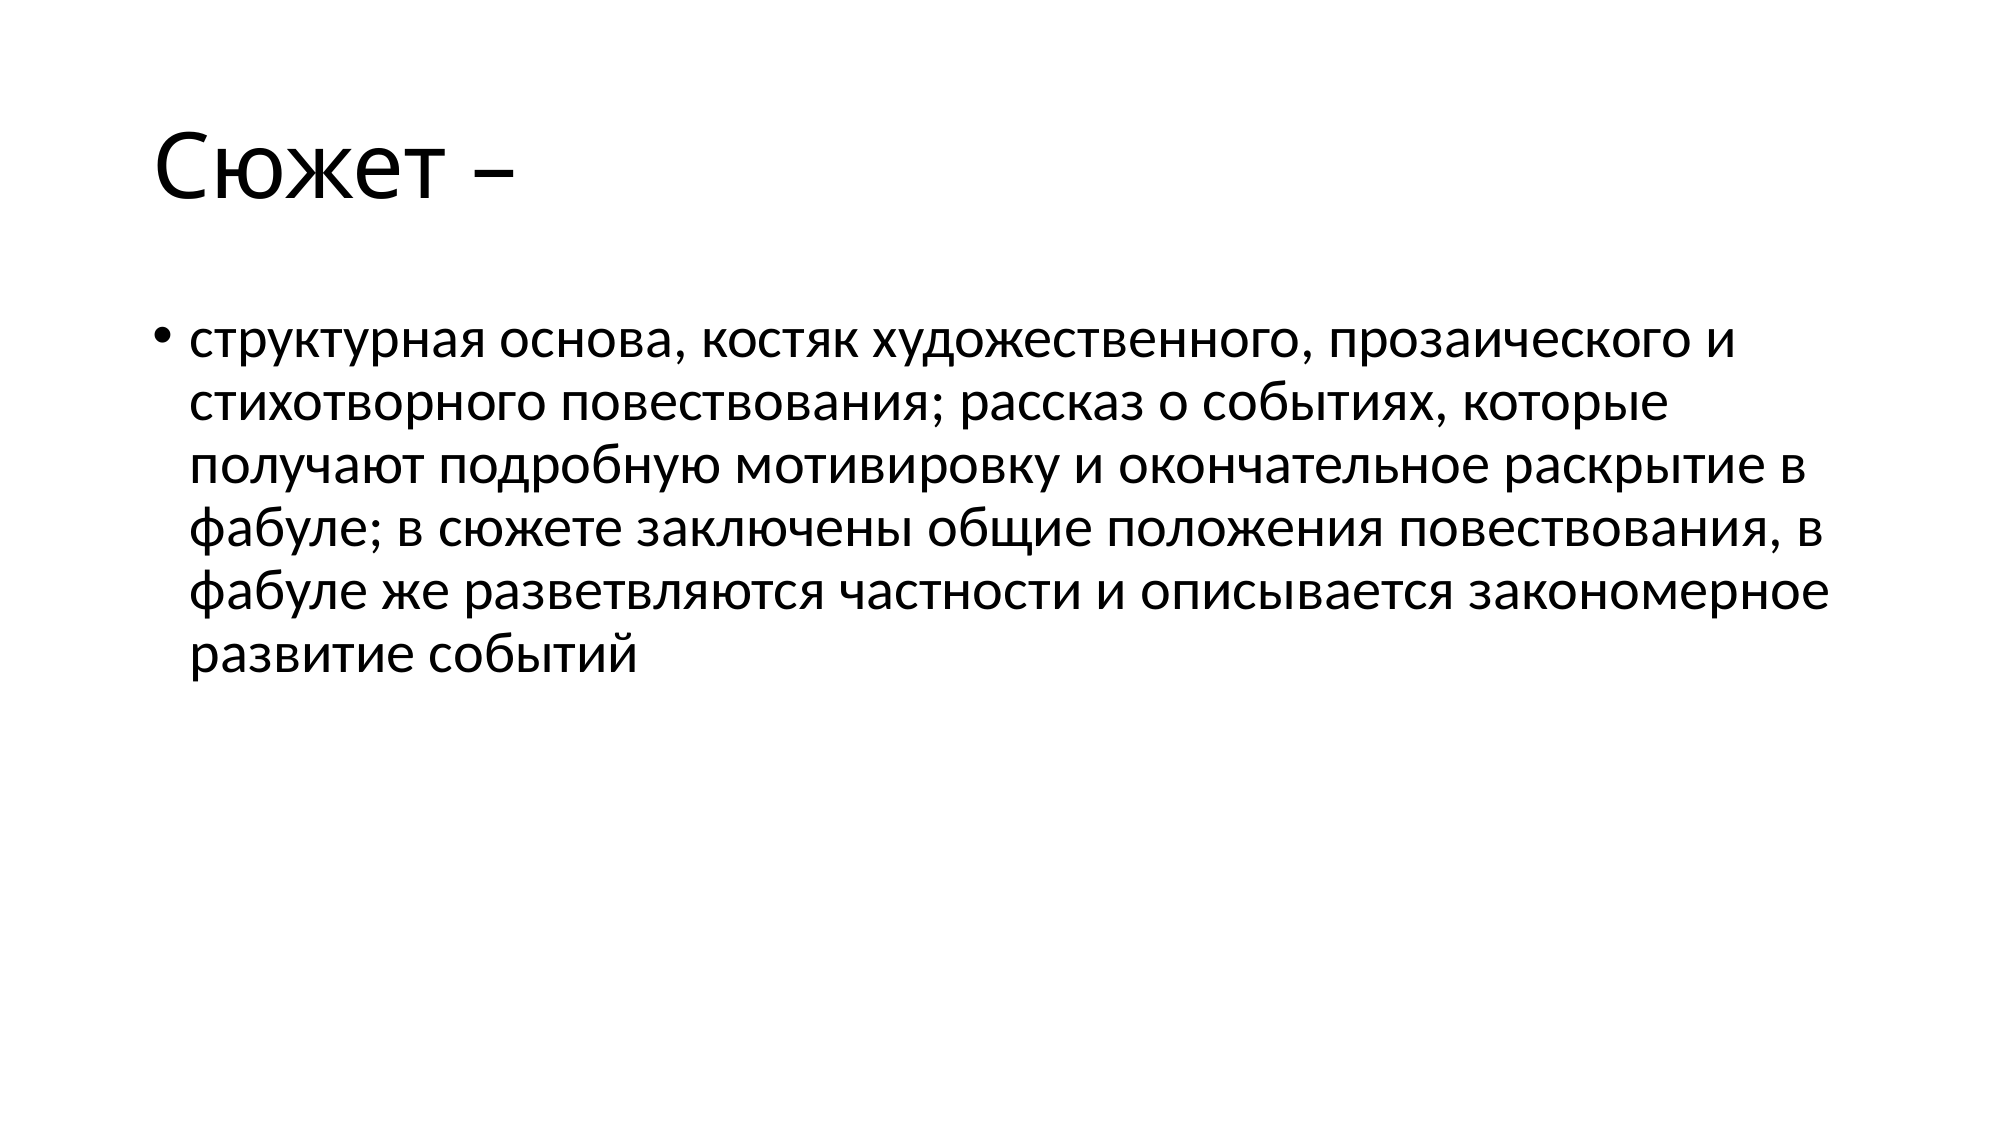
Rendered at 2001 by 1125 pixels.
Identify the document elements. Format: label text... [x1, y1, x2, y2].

list структурная основа, костяк художественного, прозаического и стихотворного повествования; рассказ о событиях, которые получают подробную мотивировку и окончательное раскрытие в фабуле; в сюжете заключены общие положения повествования, в фабуле же разветвляются частности и описывается закономерное развитие событий [137, 299, 1863, 1014]
title Сюжет – [137, 59, 1863, 278]
